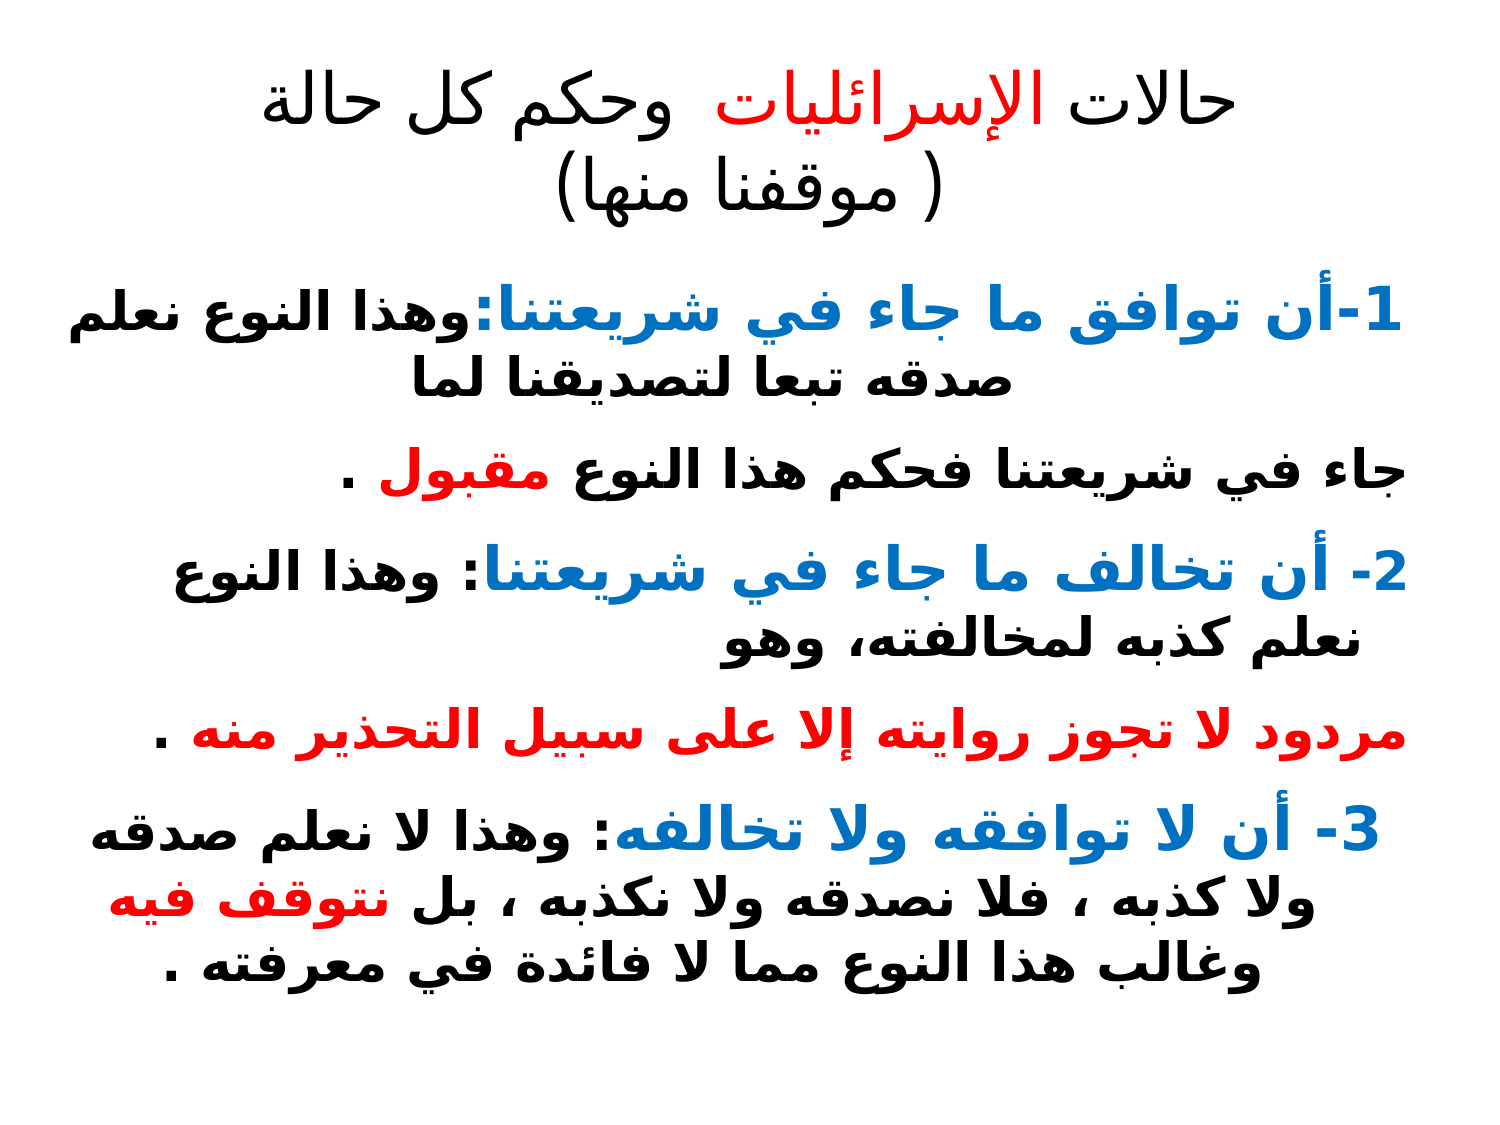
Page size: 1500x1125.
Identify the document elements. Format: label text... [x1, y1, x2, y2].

list 1-أن توافق ما جاء في شريعتنا:وهذا النوع نعلم صدقه تبعا لتصديقنا لما جاء في شريعتنا فحكم هذا النوع مقبول . 2- أن تخالف ما جاء في شريعتنا: وهذا النوع نعلم كذبه لمخالفته، وهو مردود لا تجوز روايته إلا على سبيل التحذير منه . 3- أن لا توافقه ولا تخالفه: وهذا لا نعلم صدقه ولا كذبه ، فلا نصدقه ولا نكذبه ، بل نتوقف فيه وغالب هذا النوع مما لا فائدة في معرفته . [46, 262, 1425, 1005]
title حالات الإسرائليات وحكم كل حالة ( موقفنا منها) [75, 45, 1425, 233]
